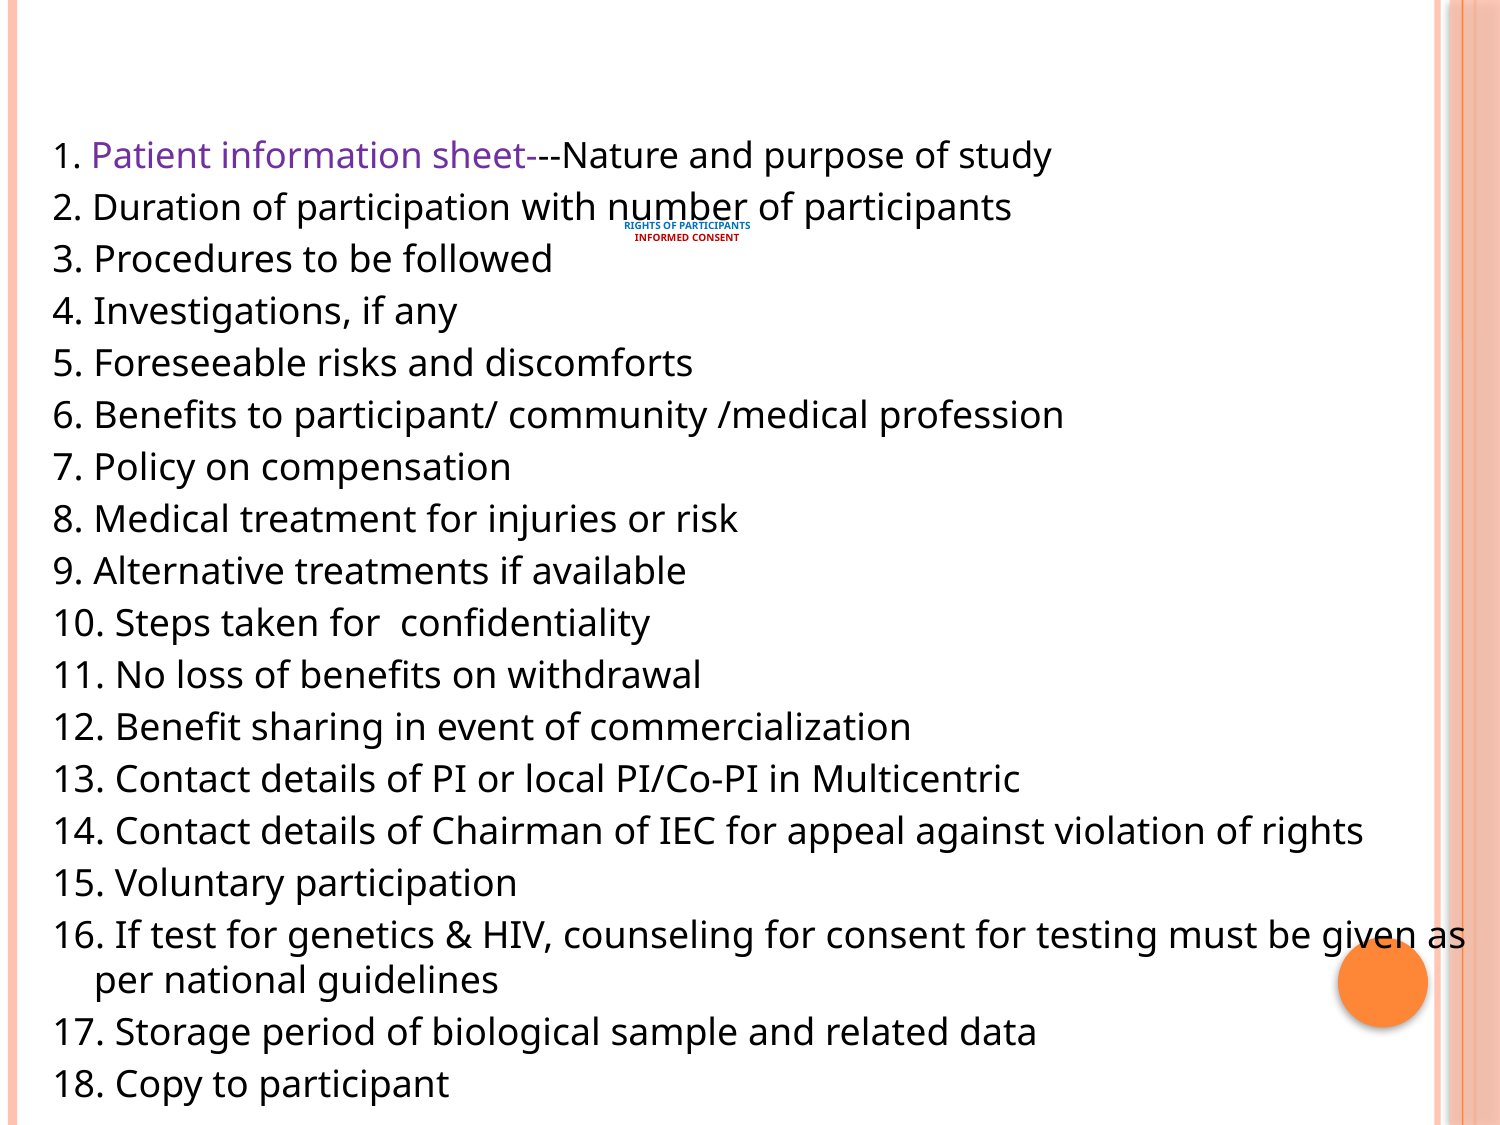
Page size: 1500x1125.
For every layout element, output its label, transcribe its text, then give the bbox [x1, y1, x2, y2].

list 1. Patient information sheet---Nature and purpose of study 2. Duration of participation with number of participants 3. Procedures to be followed 4. Investigations, if any 5. Foreseeable risks and discomforts 6. Benefits to participant/ community /medical profession 7. Policy on compensation 8. Medical treatment for injuries or risk 9. Alternative treatments if available 10. Steps taken for confidentiality 11. No loss of benefits on withdrawal 12. Benefit sharing in event of commercialization 13. Contact details of PI or local PI/Co-PI in Multicentric 14. Contact details of Chairman of IEC for appeal against violation of rights 15. Voluntary participation 16. If test for genetics & HIV, counseling for consent for testing must be given as per national guidelines 17. Storage period of biological sample and related data 18. Copy to participant [37, 125, 1500, 1125]
